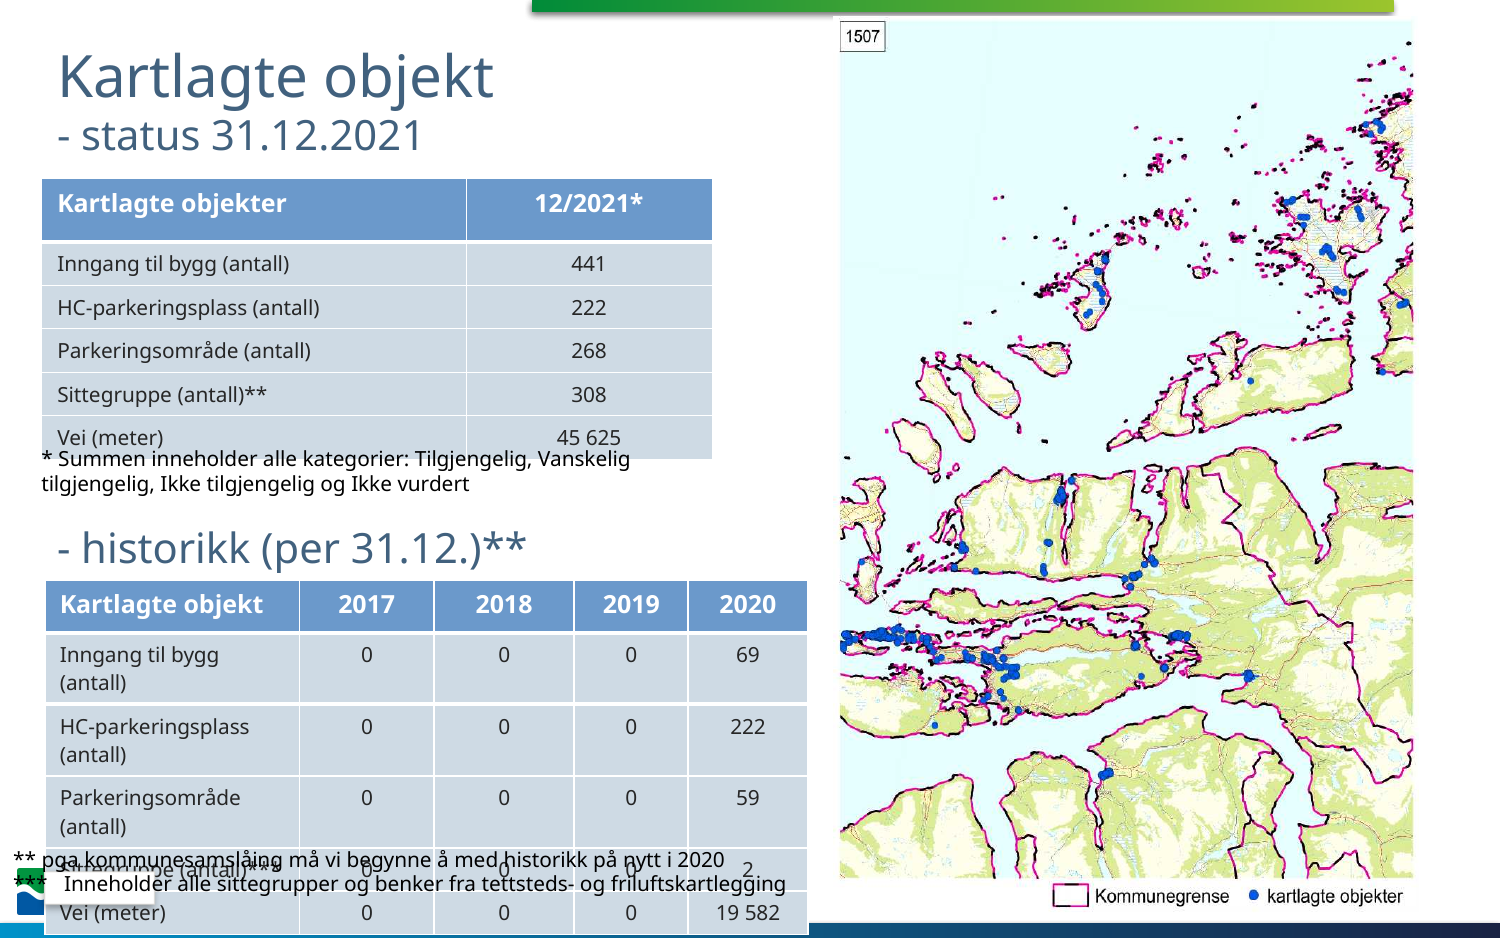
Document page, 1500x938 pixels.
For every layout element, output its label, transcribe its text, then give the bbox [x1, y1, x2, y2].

table_cell 0 [300, 706, 433, 775]
table_cell 0 [575, 777, 687, 838]
table_cell 308 [467, 373, 712, 415]
table_header 2018 [435, 581, 573, 631]
table_cell 19 582 [689, 892, 807, 934]
table_cell Parkeringsområde (antall) [46, 777, 299, 838]
table_cell 0 [300, 777, 433, 838]
table_cell 45 625 [467, 416, 712, 459]
table_header 12/2021* [467, 179, 712, 240]
table_header 2017 [300, 581, 433, 631]
table_cell HC-parkeringsplass (antall) [42, 286, 466, 328]
table_header Kartlagte objekter [42, 179, 466, 240]
table_cell 59 [689, 777, 807, 847]
table_cell 268 [467, 329, 712, 372]
text_box * Summen inneholder alle kategorier: Tilgjengelig, Vanskelig tilgjengelig, Ikke tilgjengelig og Ikke vurdert [26, 438, 711, 504]
text_box ** pga kommunesamslåing må vi begynne å med historikk på nytt i 2020 *** Inneholder alle sittegrupper og benker fra tettsteds- og friluftskartlegging [0, 838, 802, 904]
table_cell 0 [575, 904, 687, 934]
table_header 2020 [689, 581, 807, 631]
table_cell 69 [689, 635, 807, 702]
table_cell Parkeringsområde (antall) [42, 329, 466, 372]
table_header Kartlagte objekt [46, 581, 299, 631]
table_cell 0 [300, 904, 433, 934]
text_box Kartlagte objekt - status 31.12.2021 [42, 24, 828, 167]
table_cell 0 [575, 635, 687, 702]
table_cell HC-parkeringsplass (antall) [46, 706, 299, 775]
table_header 2019 [575, 581, 687, 631]
picture [833, 16, 1419, 913]
table_cell 0 [435, 777, 573, 838]
table_cell 222 [467, 286, 712, 328]
table_cell Inngang til bygg (antall) [46, 635, 299, 702]
table_cell 0 [435, 635, 573, 702]
table_cell 441 [467, 244, 712, 285]
table_cell 0 [435, 904, 573, 934]
table_cell 2 [802, 849, 807, 890]
table_cell 222 [689, 706, 807, 775]
table_cell Vei (meter) [46, 904, 299, 934]
text_box - historikk (per 31.12.)** [42, 496, 828, 580]
table_cell 0 [300, 635, 433, 702]
table_cell Sittegruppe (antall)** [42, 373, 466, 415]
table_cell 0 [575, 706, 687, 775]
table_cell Inngang til bygg (antall) [42, 244, 466, 285]
table_cell 0 [435, 706, 573, 775]
table_cell Vei (meter) [42, 416, 466, 438]
